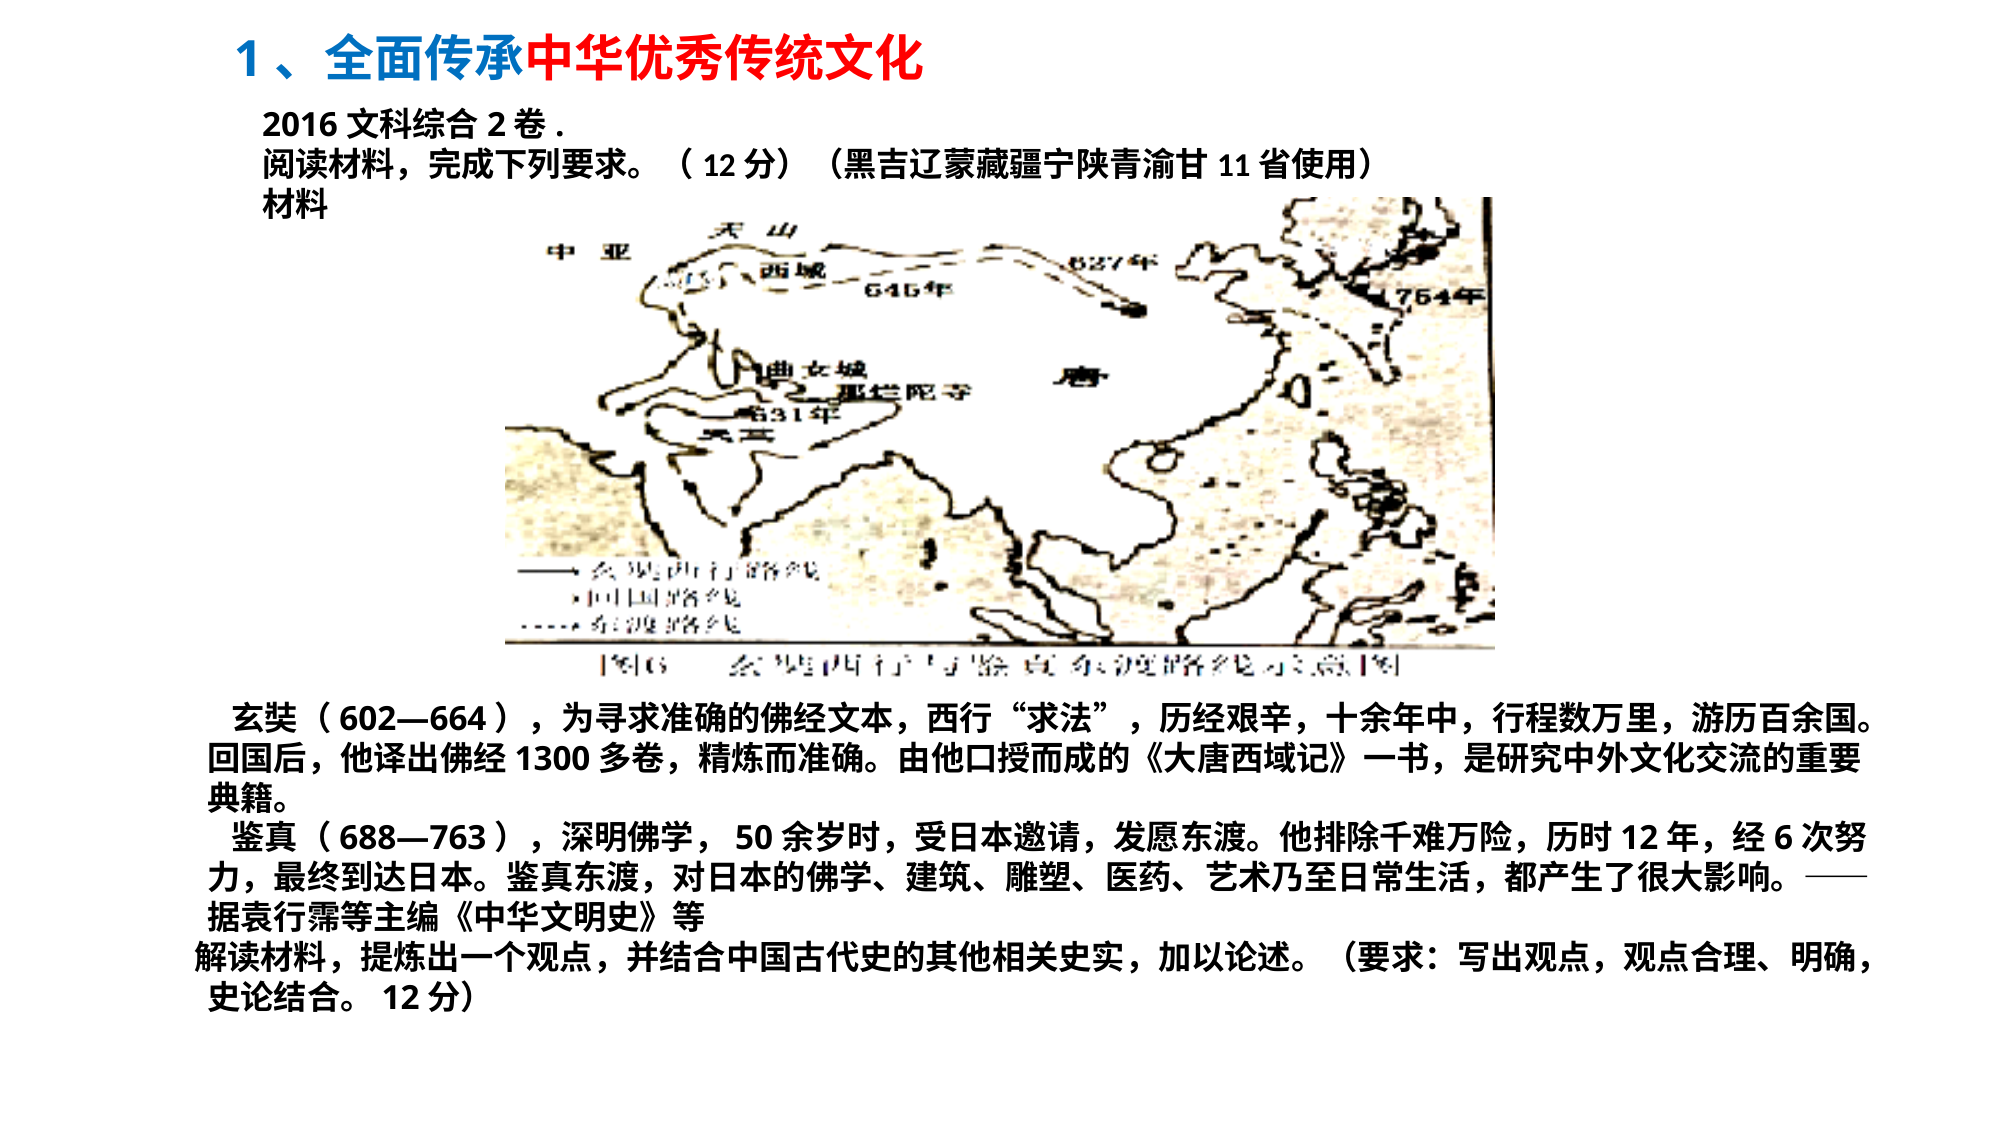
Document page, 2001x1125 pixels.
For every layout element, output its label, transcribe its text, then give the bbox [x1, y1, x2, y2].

text_box 玄奘（602—664），为寻求准确的佛经文本，西行“求法”，历经艰辛，十余年中，行程数万里，游历百余国。回国后，他译出佛经1300多卷，精炼而准确。由他口授而成的《大唐西域记》一书，是研究中外文化交流的重要典籍。 鉴真（688—763），深明佛学，50余岁时，受日本邀请，发愿东渡。他排除千难万险，历时12年，经6次努力，最终到达日本。鉴真东渡，对日本的佛学、建筑、雕塑、医药、艺术乃至日常生活，都产生了很大影响。——据袁行霈等主编《中华文明史》等 解读材料，提炼出一个观点，并结合中国古代史的其他相关史实，加以论述。（要求：写出观点，观点合理、明确，史论结合。12分） [148, 609, 1906, 1024]
text_box 2016文科综合2卷. 阅读材料，完成下列要求。（12分）（黑吉辽蒙藏疆宁陕青渝甘11省使用） 材料 [247, 95, 1808, 231]
text_box 1、全面传承中华优秀传统文化 [219, 19, 940, 94]
picture [505, 197, 1495, 682]
